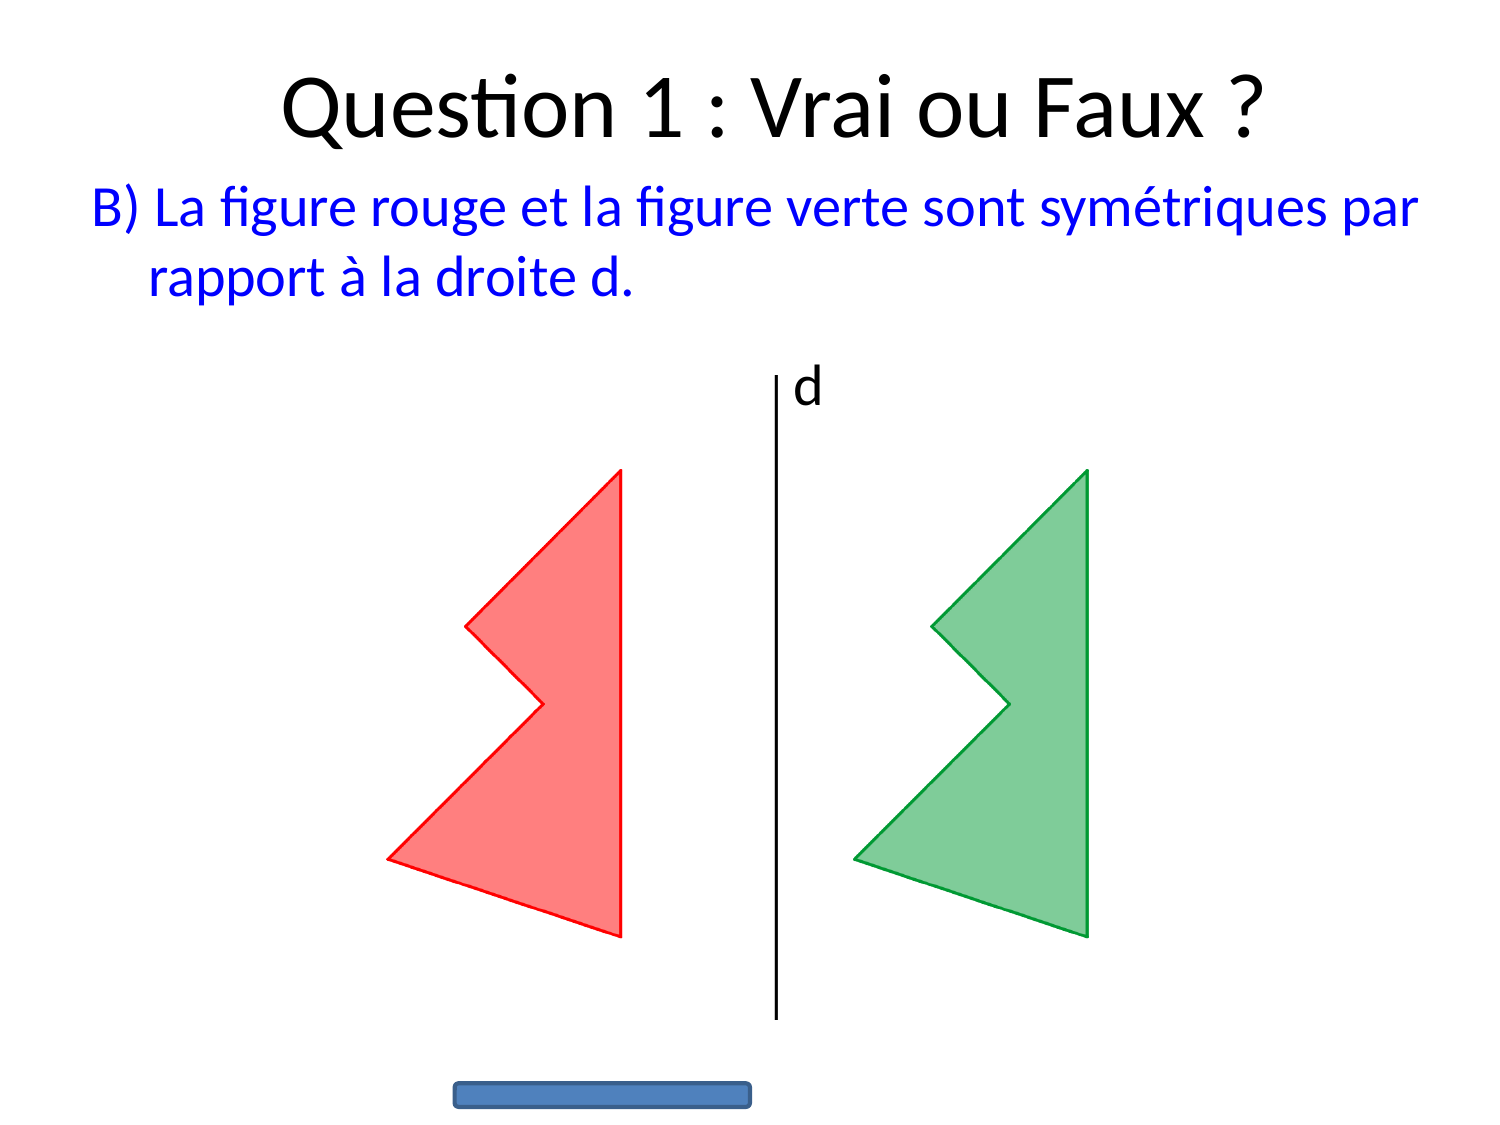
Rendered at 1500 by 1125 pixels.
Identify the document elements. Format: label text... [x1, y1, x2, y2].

text_box d [778, 339, 877, 373]
picture [292, 374, 1162, 1020]
text_box [452, 1081, 753, 1110]
text_box Question 1 : Vrai ou Faux ? [99, 7, 1450, 160]
text_box B) La figure rouge et la figure verte sont symétriques par rapport à la droite d. [76, 160, 1465, 338]
